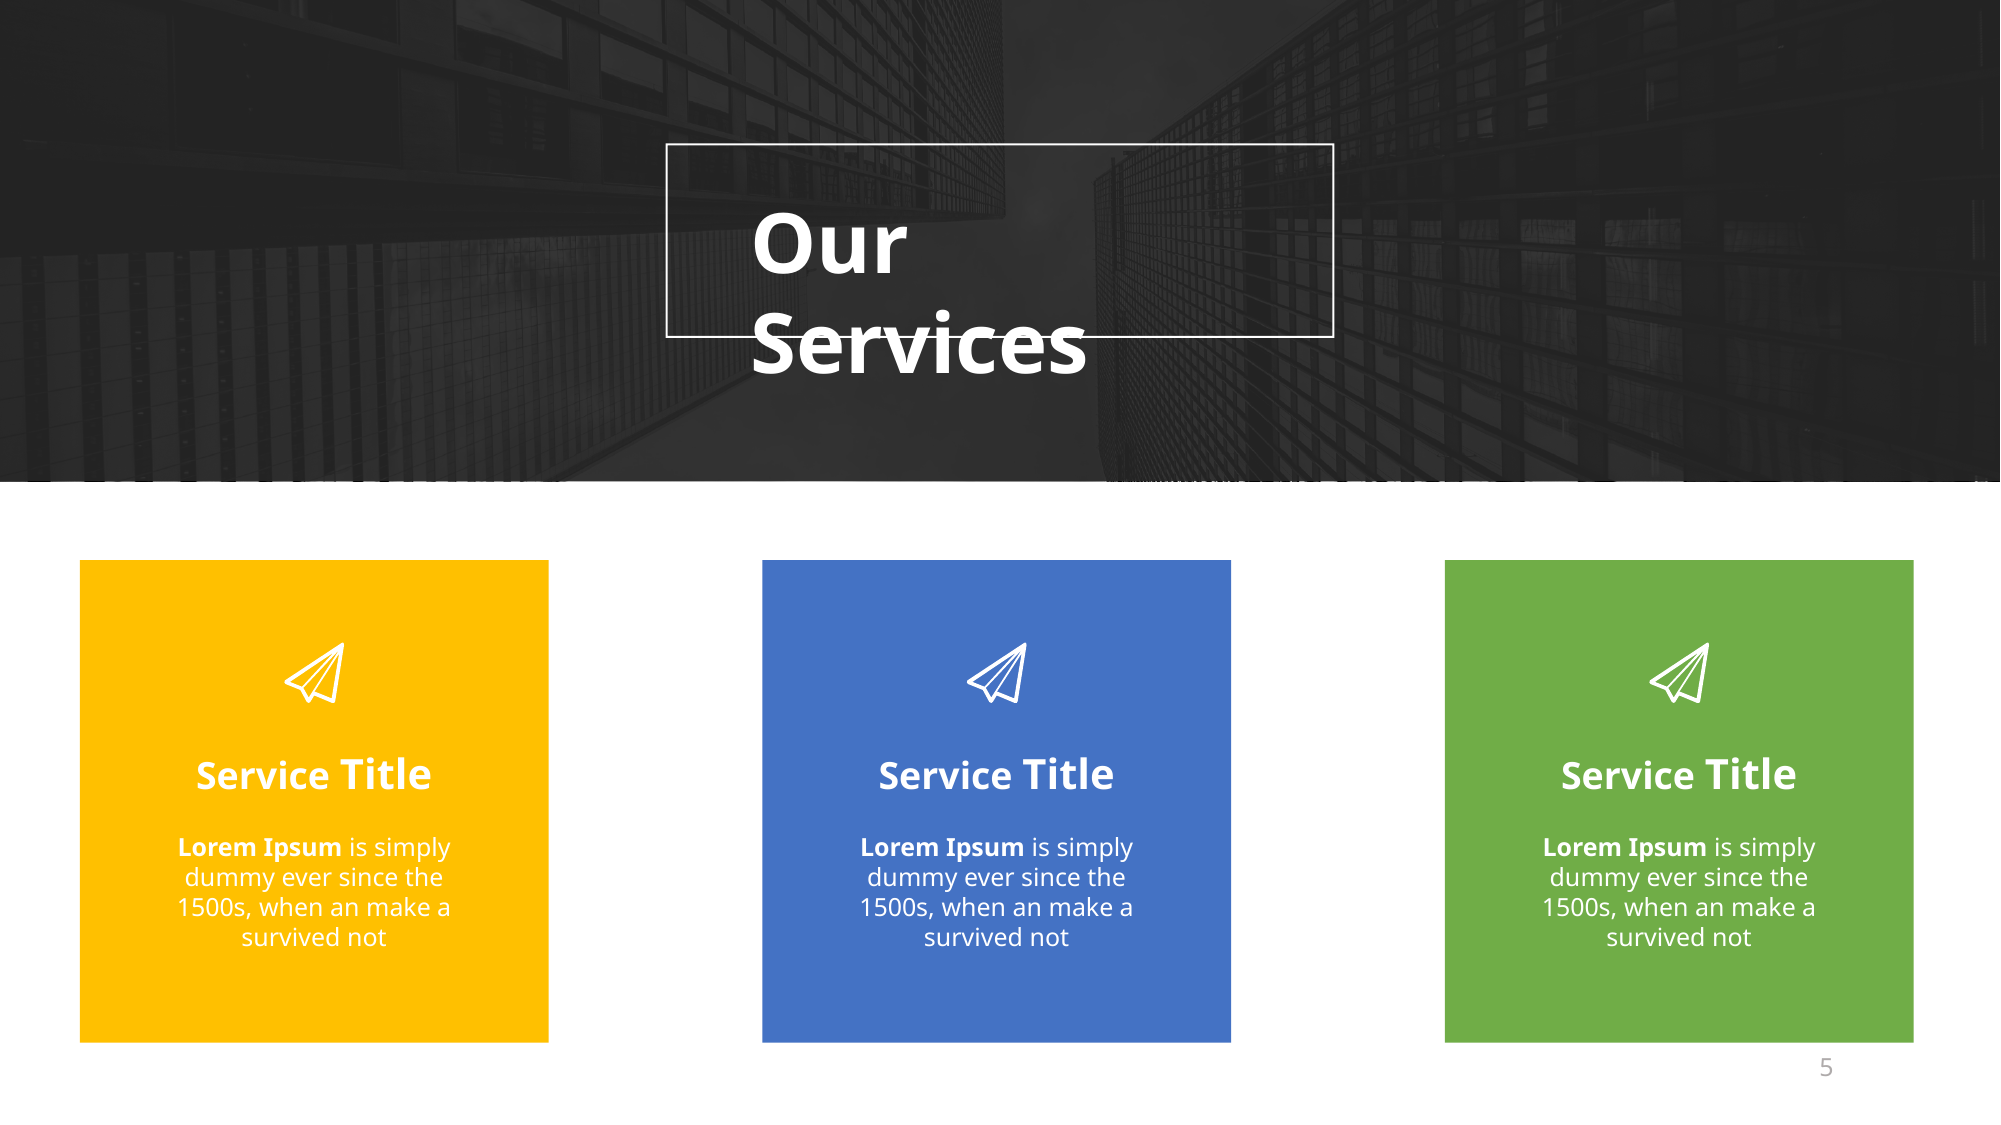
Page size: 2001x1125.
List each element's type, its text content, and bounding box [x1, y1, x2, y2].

picture [0, 0, 2000, 482]
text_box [665, 143, 1335, 338]
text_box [1506, 642, 1853, 961]
text_box [284, 642, 345, 703]
text_box [1444, 559, 1915, 1044]
text_box [761, 559, 1232, 1044]
text_box Lorem Ipsum is simply dummy ever since the 1500s, when an make a survived not [141, 823, 487, 959]
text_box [823, 642, 1170, 961]
text_box Service Title [161, 749, 468, 806]
text_box [79, 559, 550, 1044]
slide_number 5 [1790, 1044, 1863, 1094]
